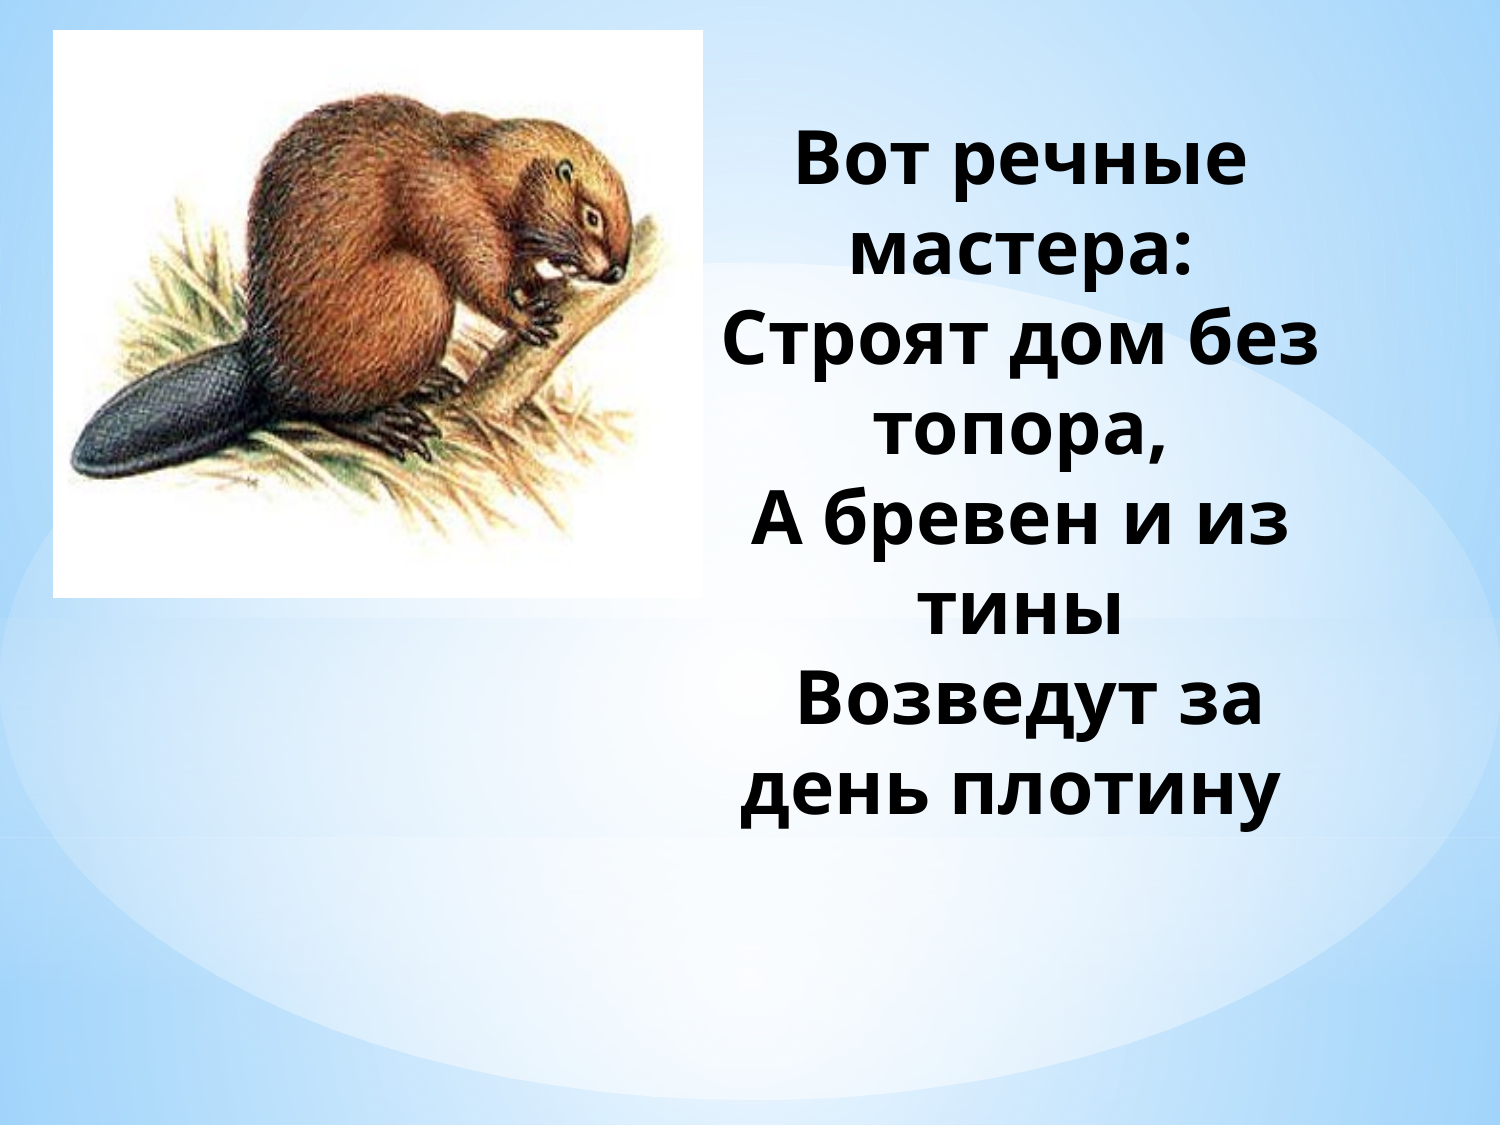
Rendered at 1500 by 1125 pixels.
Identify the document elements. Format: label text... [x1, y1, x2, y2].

title Вот речные мастера: Строят дом без топора, А бревен и из тины Возведут за день плотину [679, 101, 1363, 905]
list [52, 30, 703, 599]
